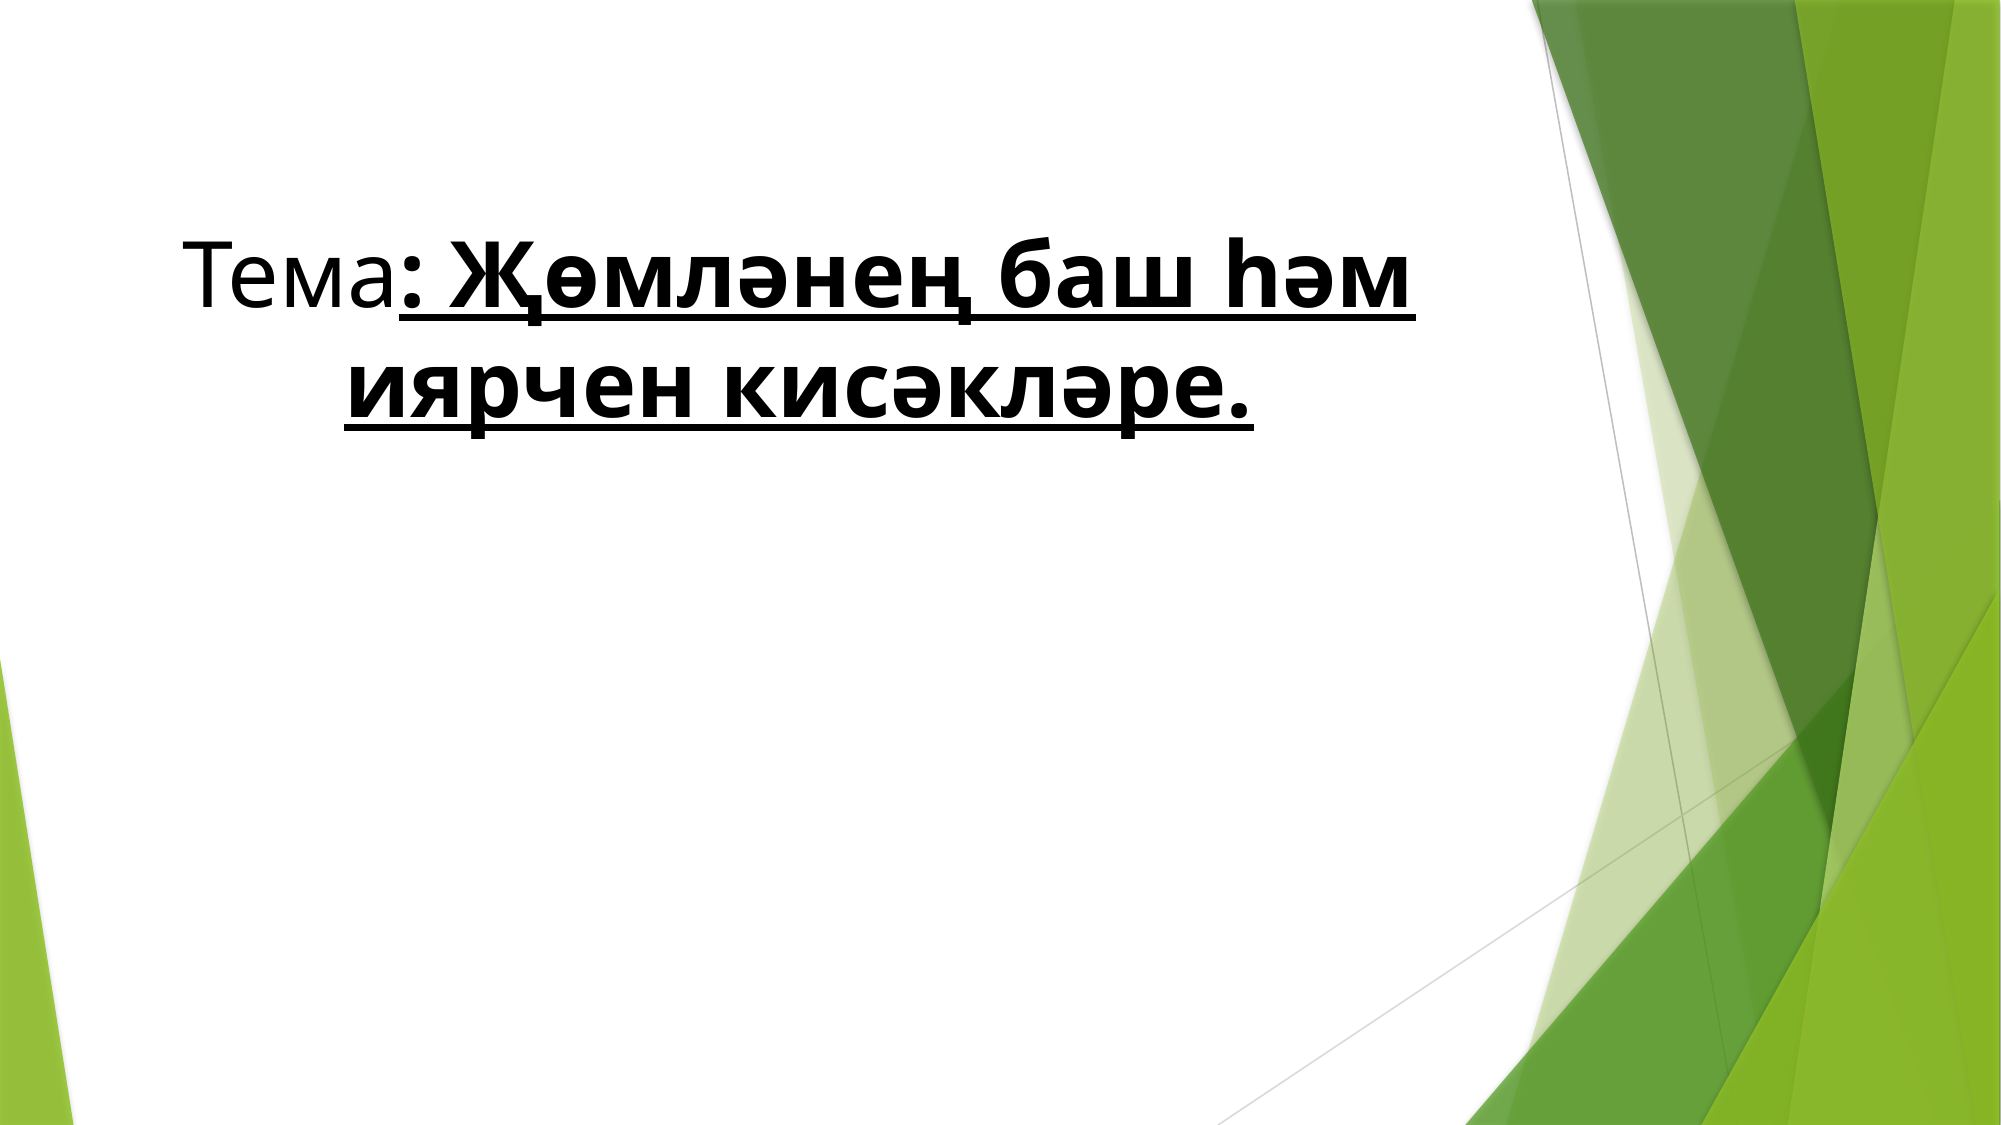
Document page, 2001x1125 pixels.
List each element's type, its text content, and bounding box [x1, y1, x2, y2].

text_box Тема: Җөмләнең баш һәм иярчен кисәкләре. [156, 98, 1443, 444]
